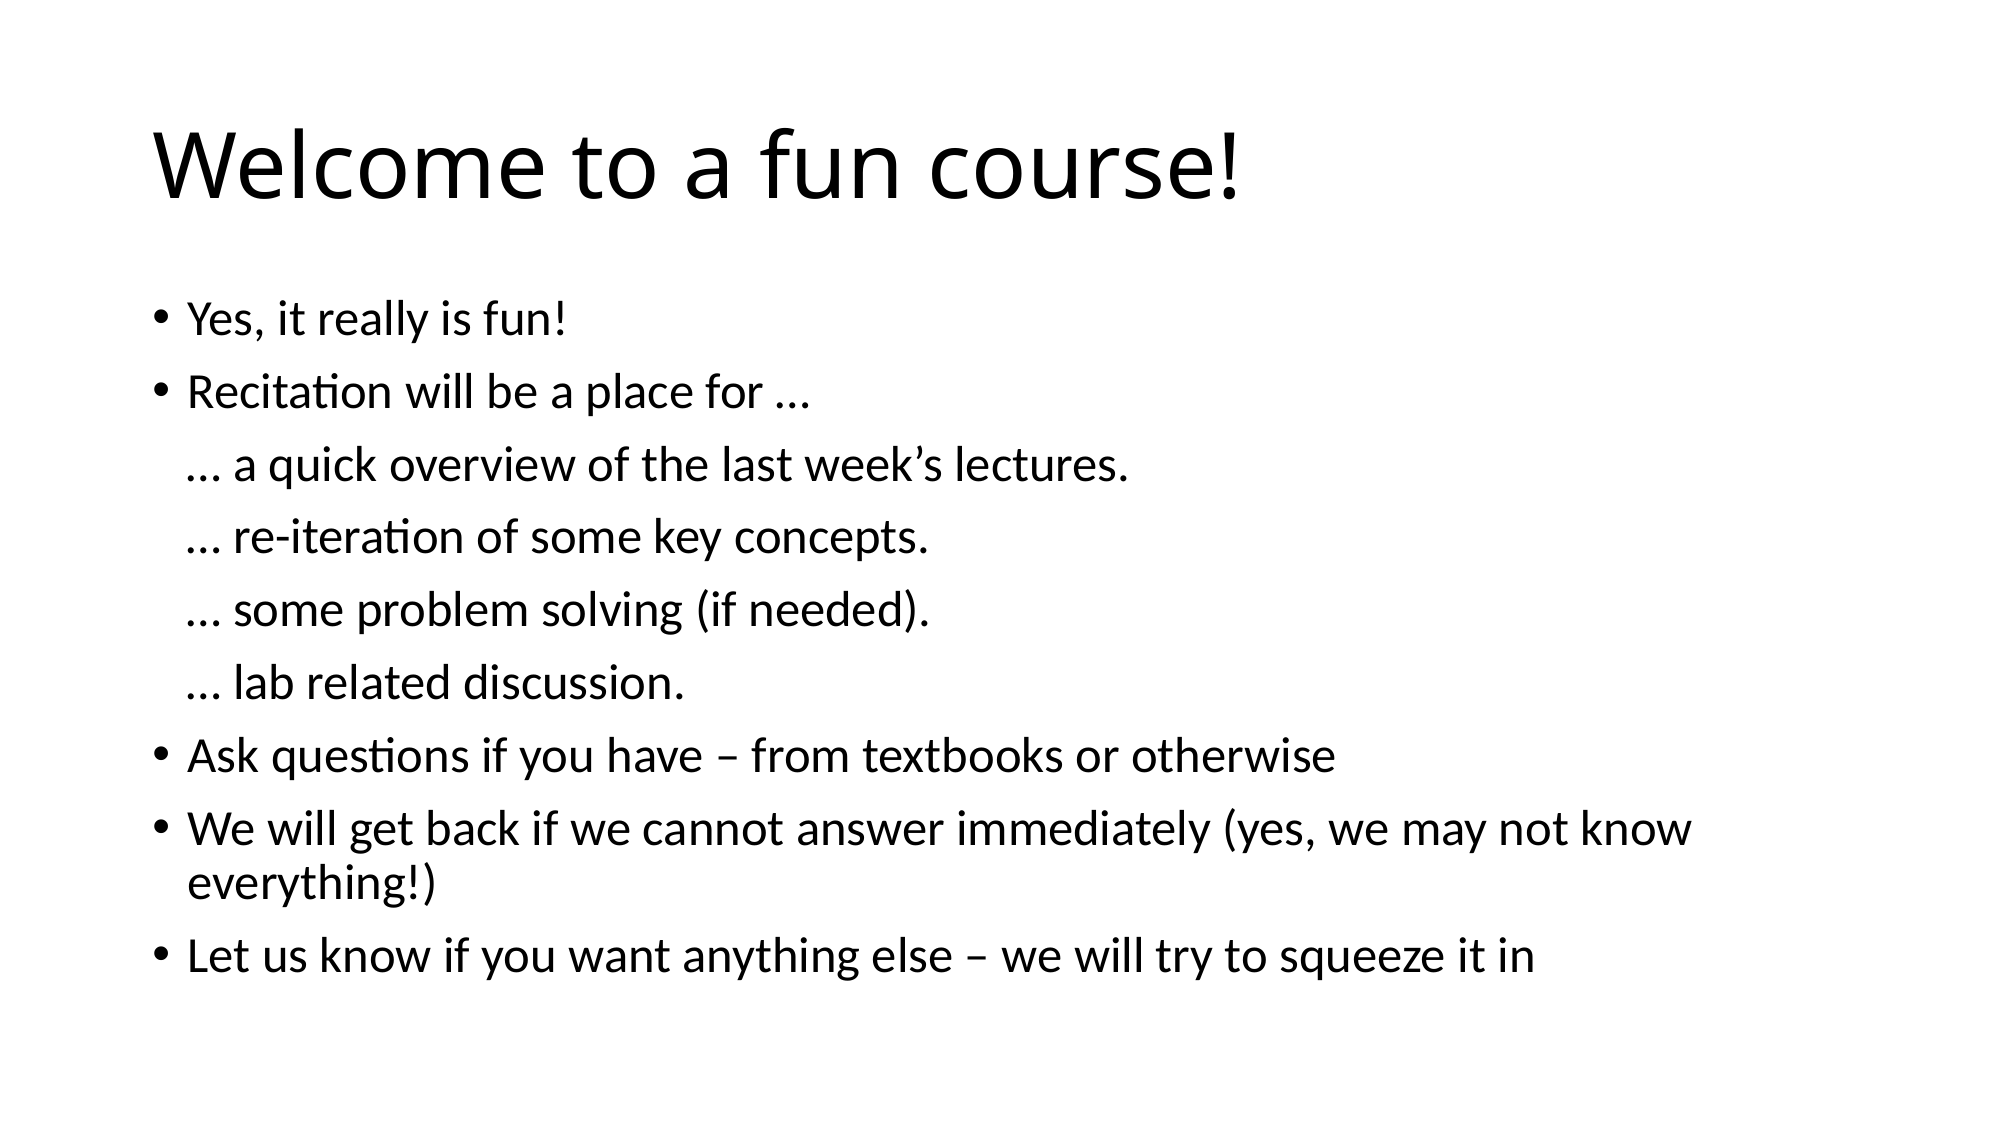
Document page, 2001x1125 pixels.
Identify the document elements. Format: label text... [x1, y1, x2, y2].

title Welcome to a fun course! [137, 59, 1863, 278]
list Yes, it really is fun! Recitation will be a place for … … a quick overview of the last week’s lectures. … re-iteration of some key concepts. … some problem solving (if needed). … lab related discussion. Ask questions if you have – from textbooks or otherwise We will get back if we cannot answer immediately (yes, we may not know everything!) Let us know if you want anything else – we will try to squeeze it in [137, 284, 1863, 999]
